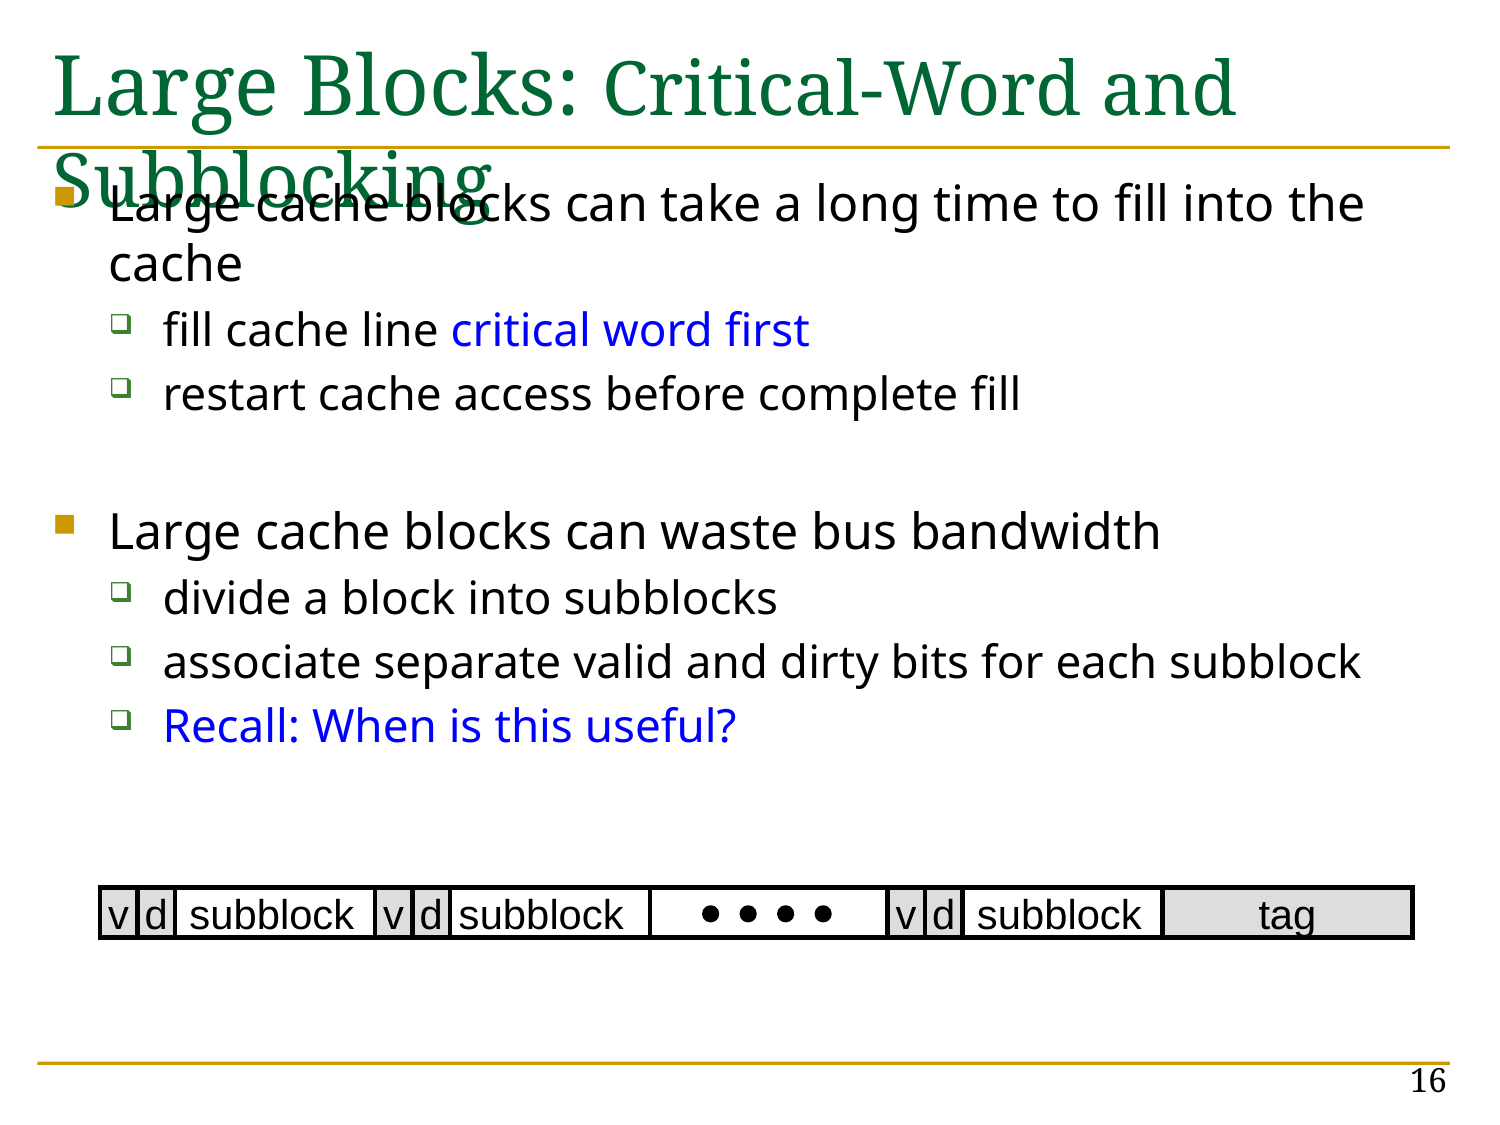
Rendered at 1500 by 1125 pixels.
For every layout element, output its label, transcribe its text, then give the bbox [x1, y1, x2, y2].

slide_number 16 [1111, 1036, 1462, 1112]
text_box v [375, 887, 412, 938]
text_box d [924, 887, 963, 938]
text_box d [137, 887, 175, 938]
title Large Blocks: Critical-Word and Subblocking [37, 24, 1450, 163]
text_box [779, 907, 792, 921]
text_box [741, 907, 755, 921]
text_box tag [1163, 887, 1413, 938]
text_box d [412, 887, 450, 938]
text_box [816, 907, 830, 921]
text_box v [887, 887, 924, 938]
list Large cache blocks can take a long time to fill into the cache fill cache line critical word first restart cache access before complete fill Large cache blocks can waste bus bandwidth divide a block into subblocks associate separate valid and dirty bits for each subblock Recall: When is this useful? [37, 163, 1500, 1016]
text_box subblock [450, 887, 650, 938]
text_box [704, 907, 717, 921]
text_box v [99, 887, 137, 938]
text_box subblock [963, 887, 1163, 938]
text_box [650, 887, 887, 938]
text_box subblock [175, 887, 375, 938]
